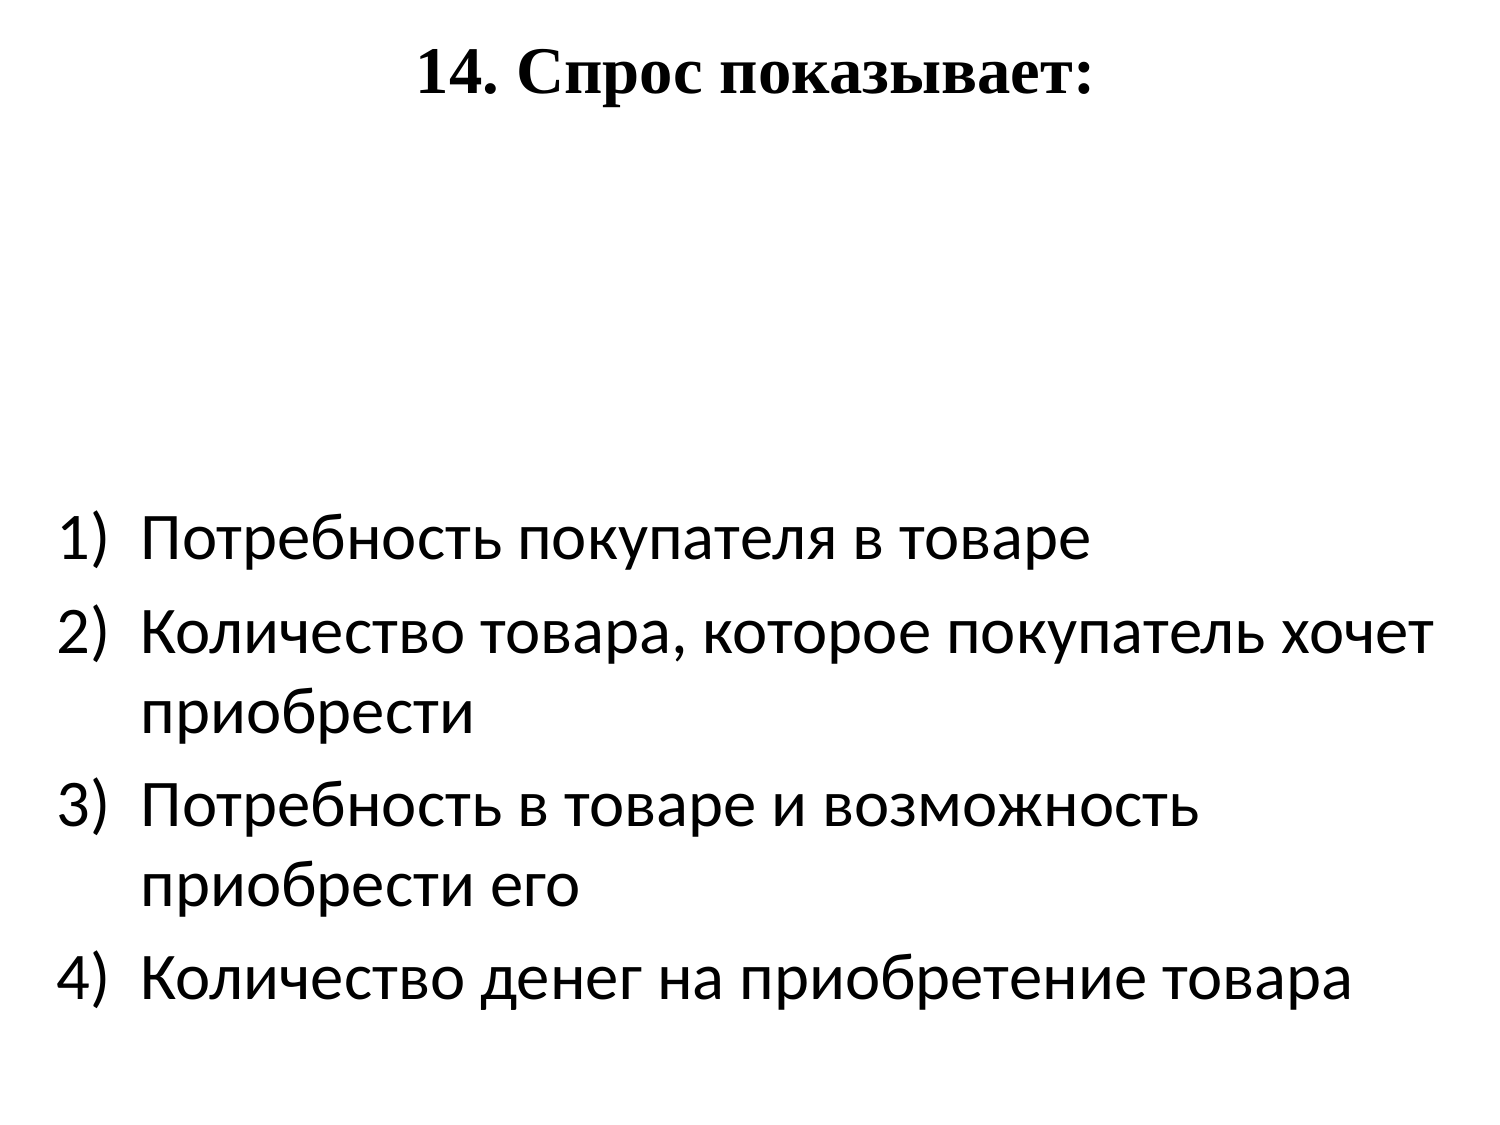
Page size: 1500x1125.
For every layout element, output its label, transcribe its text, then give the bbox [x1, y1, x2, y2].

list 14. Спрос показывает: Потребность покупателя в товаре Количество товара, которое покупатель хочет приобрести Потребность в товаре и возможность приобрести его Количество денег на приобретение товара [41, 19, 1471, 1118]
